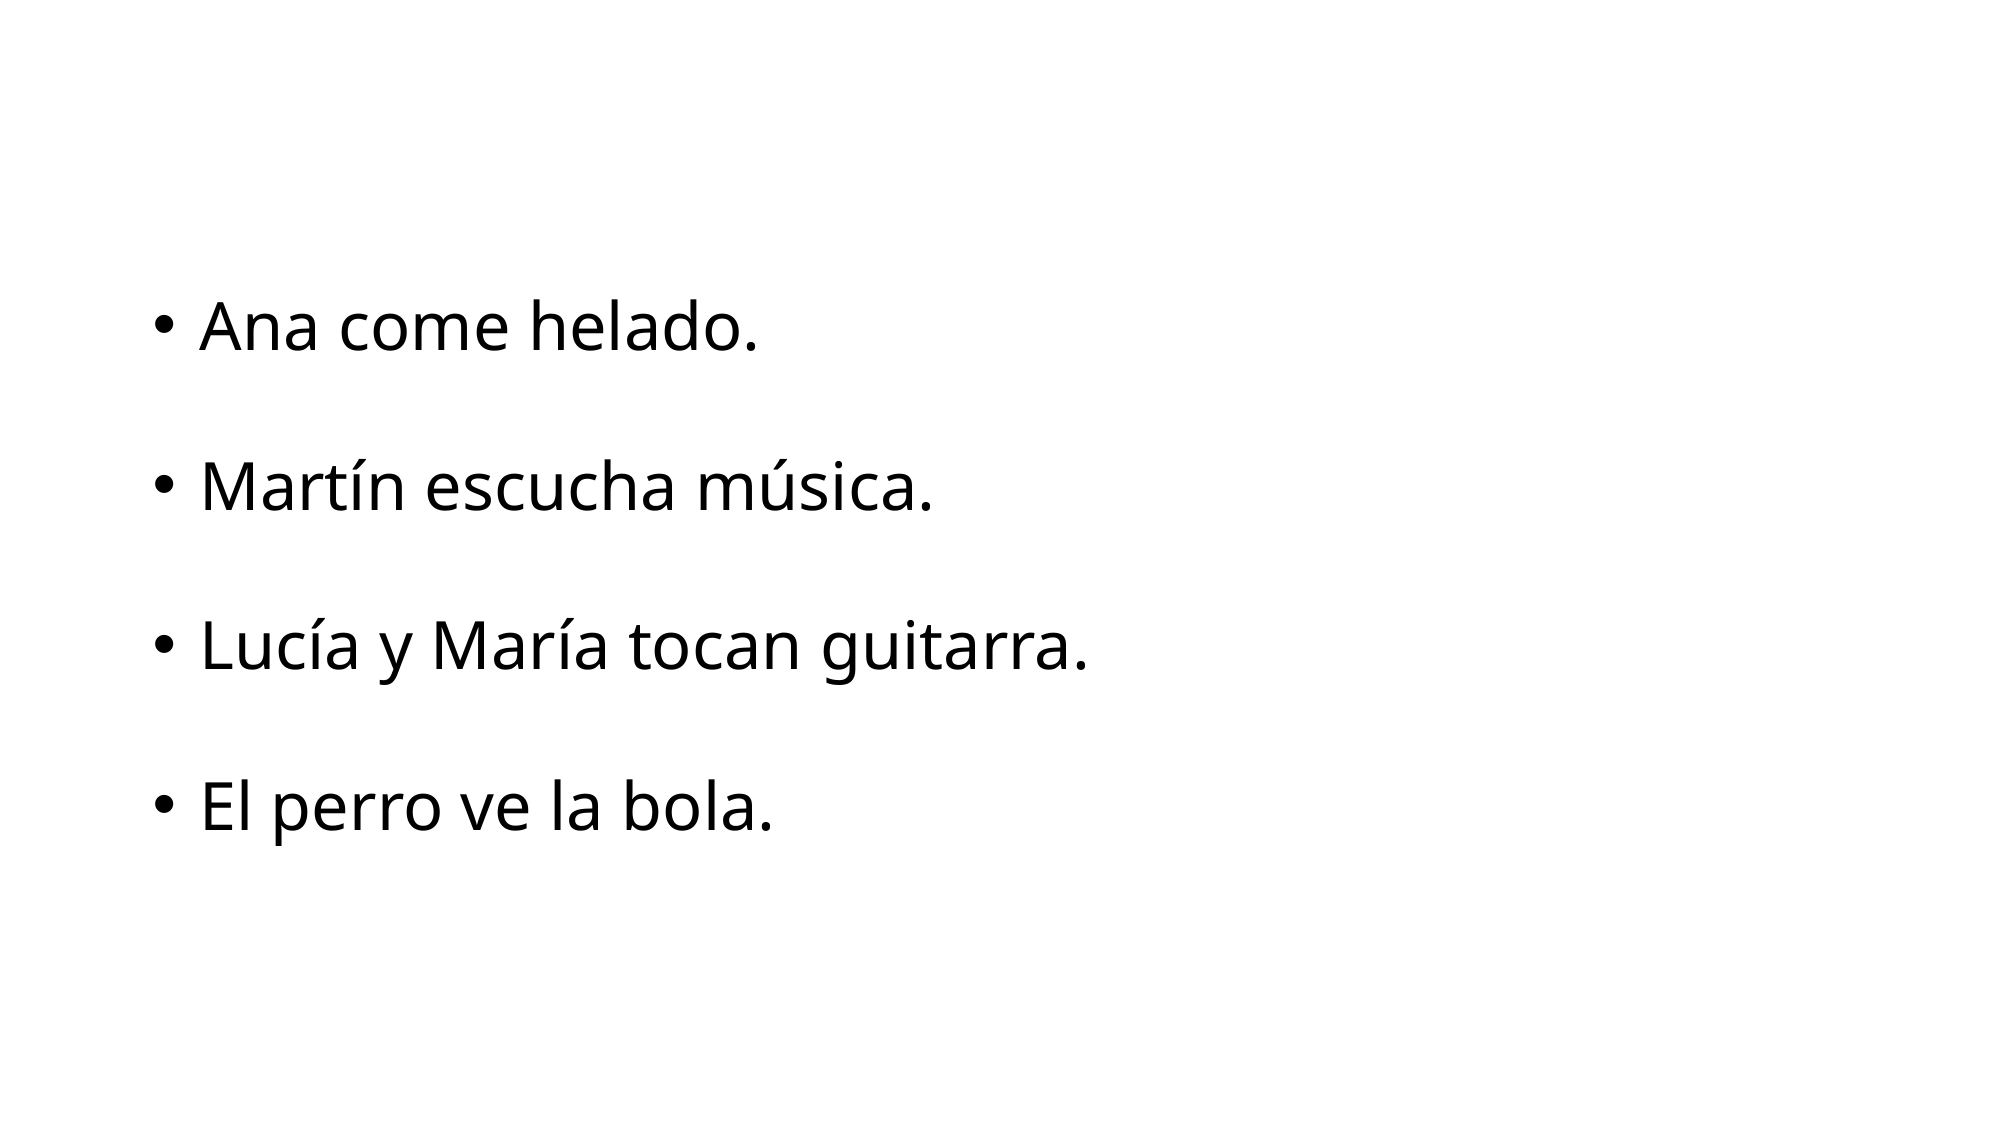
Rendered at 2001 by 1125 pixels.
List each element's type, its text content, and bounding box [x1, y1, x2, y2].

text_box Ana come helado. Martín escucha música. Lucía y María tocan guitarra. El perro ve la bola. [138, 276, 1500, 931]
